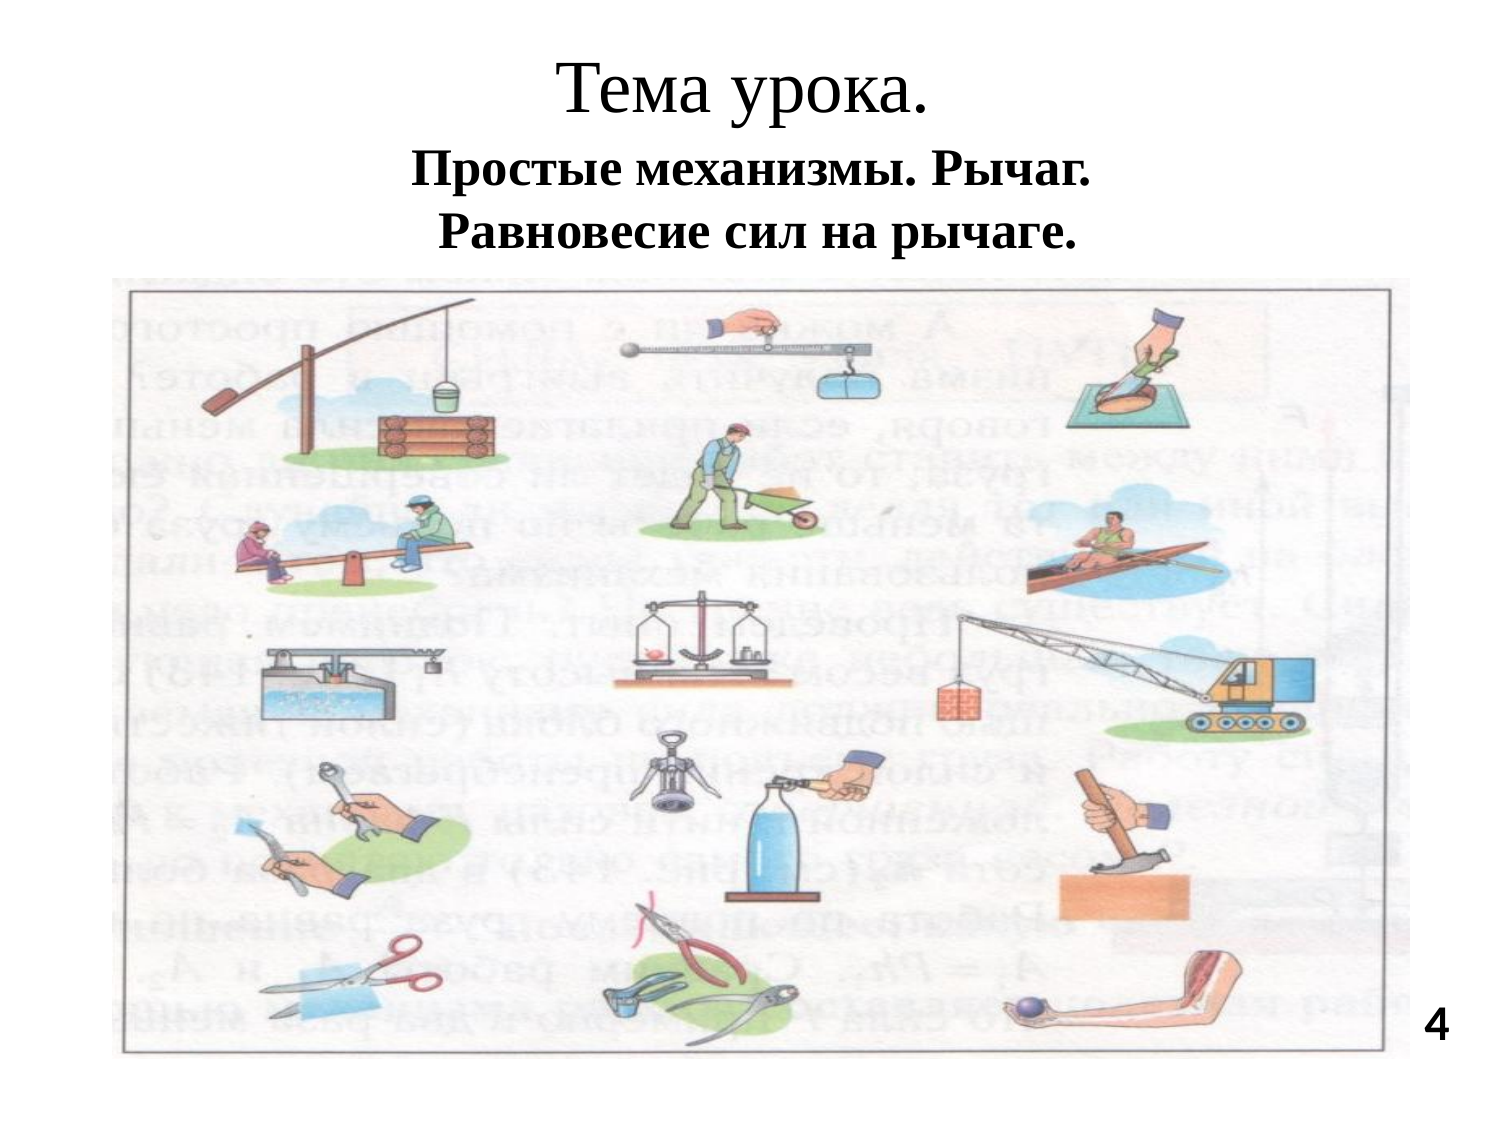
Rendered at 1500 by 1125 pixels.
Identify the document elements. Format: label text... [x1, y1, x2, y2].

title Тема урока. [169, 30, 1317, 125]
text_box 4 [1413, 982, 1465, 1058]
list Простые механизмы. Рычаг. Равновесие сил на рычаге. [83, 125, 1434, 268]
picture [111, 278, 1410, 1059]
